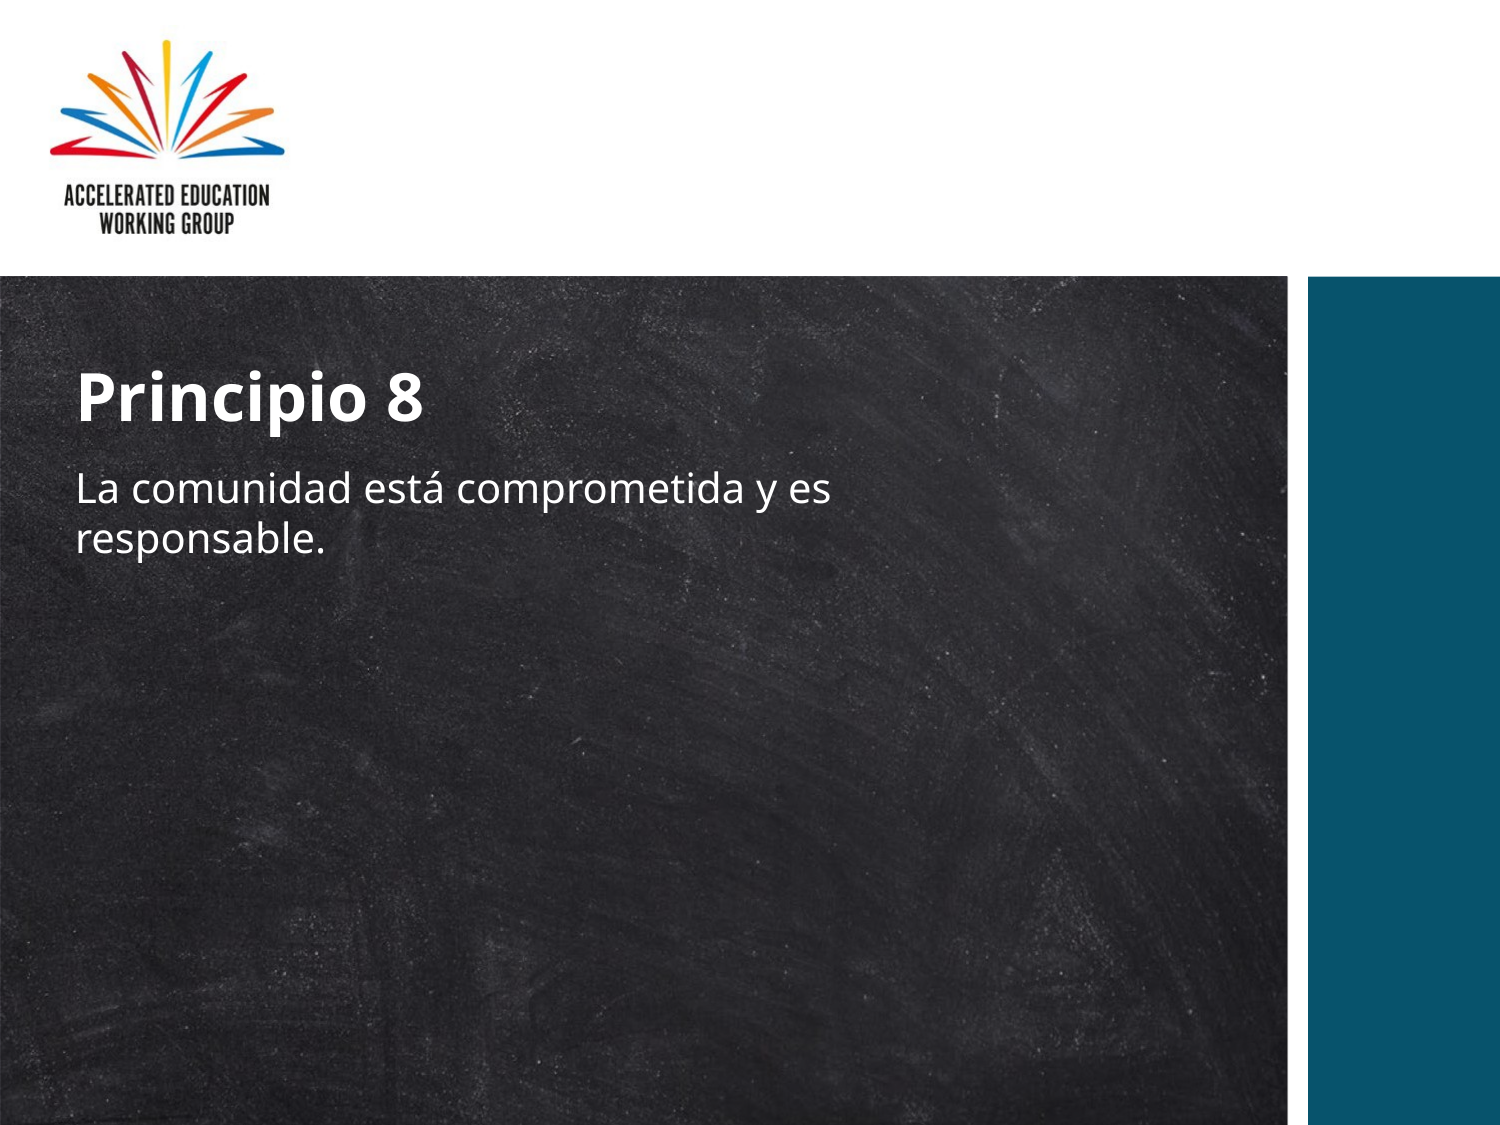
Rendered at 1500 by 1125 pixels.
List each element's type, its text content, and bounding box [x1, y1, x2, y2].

picture [0, 276, 1288, 1125]
text_box [48, 25, 291, 242]
text_box [1308, 276, 1500, 1125]
text_box Principio 8 [72, 352, 463, 435]
text_box La comunidad está comprometida y es responsable. [72, 459, 1050, 562]
